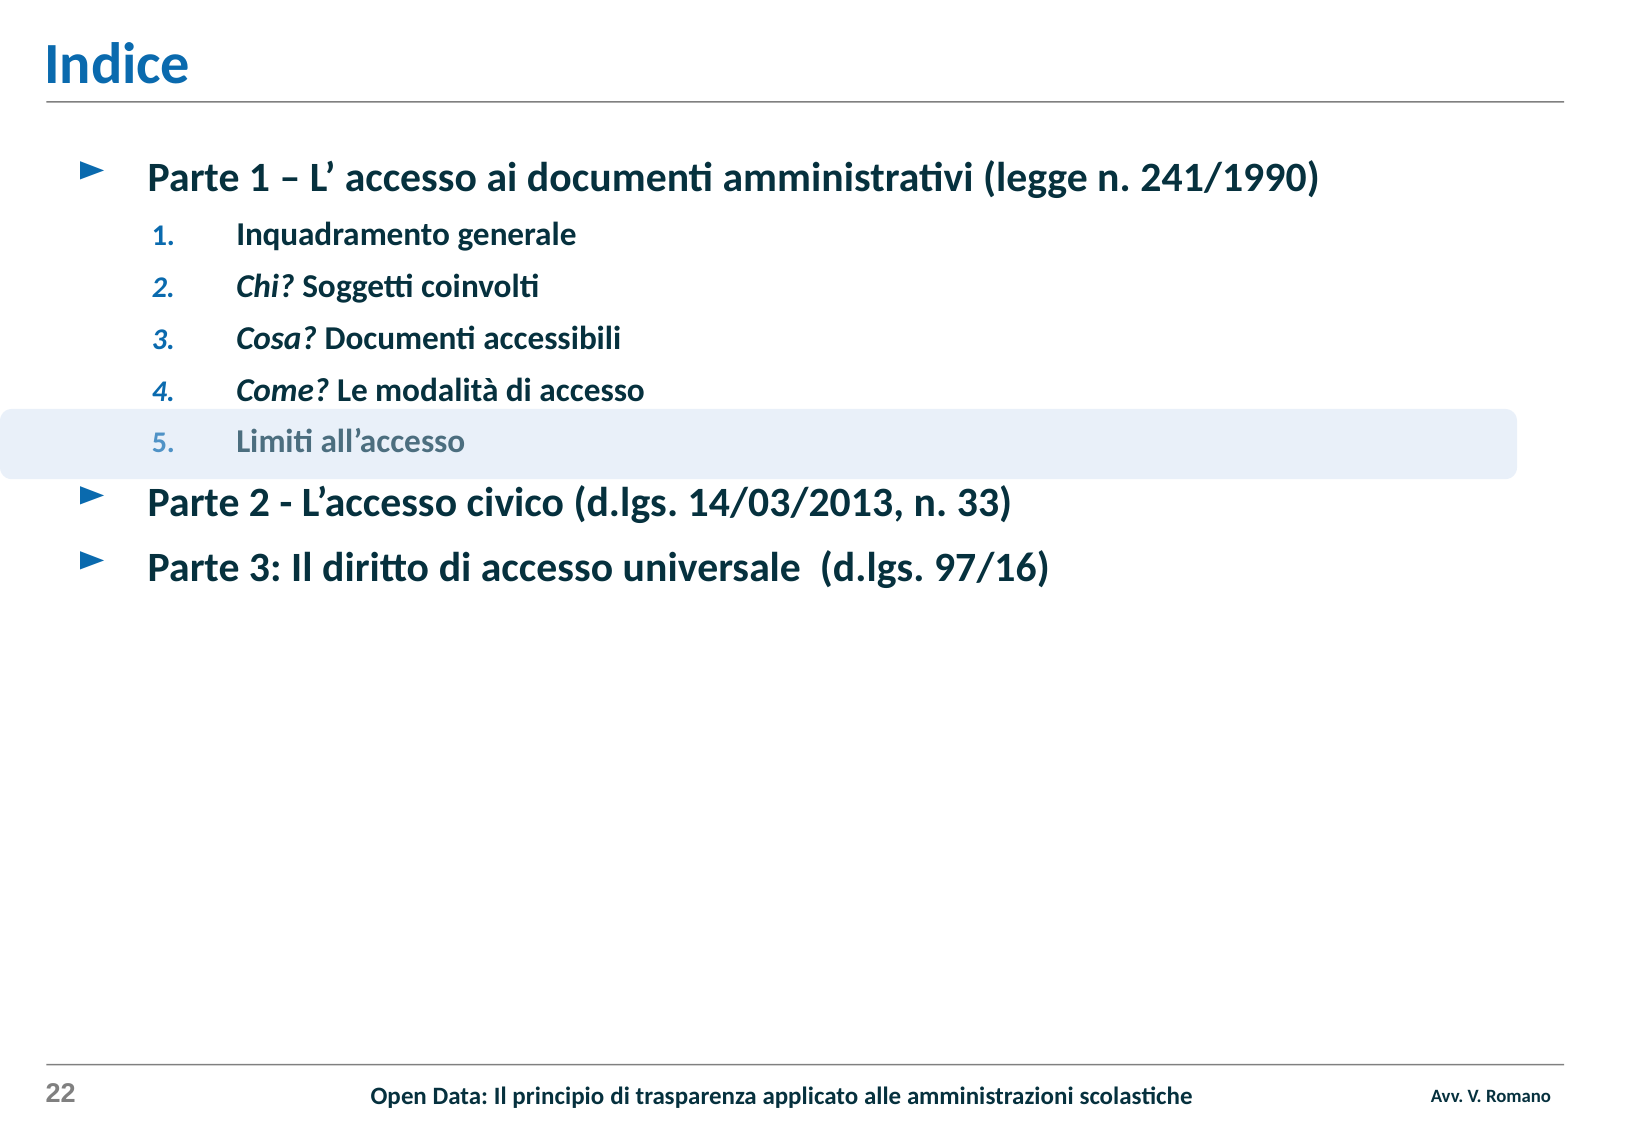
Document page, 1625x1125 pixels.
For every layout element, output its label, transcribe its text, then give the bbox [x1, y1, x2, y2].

text_box Parte 1 – L’ accesso ai documenti amministrativi (legge n. 241/1990) Inquadramento generale Chi? Soggetti coinvolti Cosa? Documenti accessibili Come? Le modalità di accesso Limiti all’accesso Parte 2 - L’accesso civico (d.lgs. 14/03/2013, n. 33) Parte 3: Il diritto di accesso universale (d.lgs. 97/16) [44, 127, 1561, 994]
text_box Indice [44, 24, 1561, 91]
text_box [0, 408, 1518, 480]
